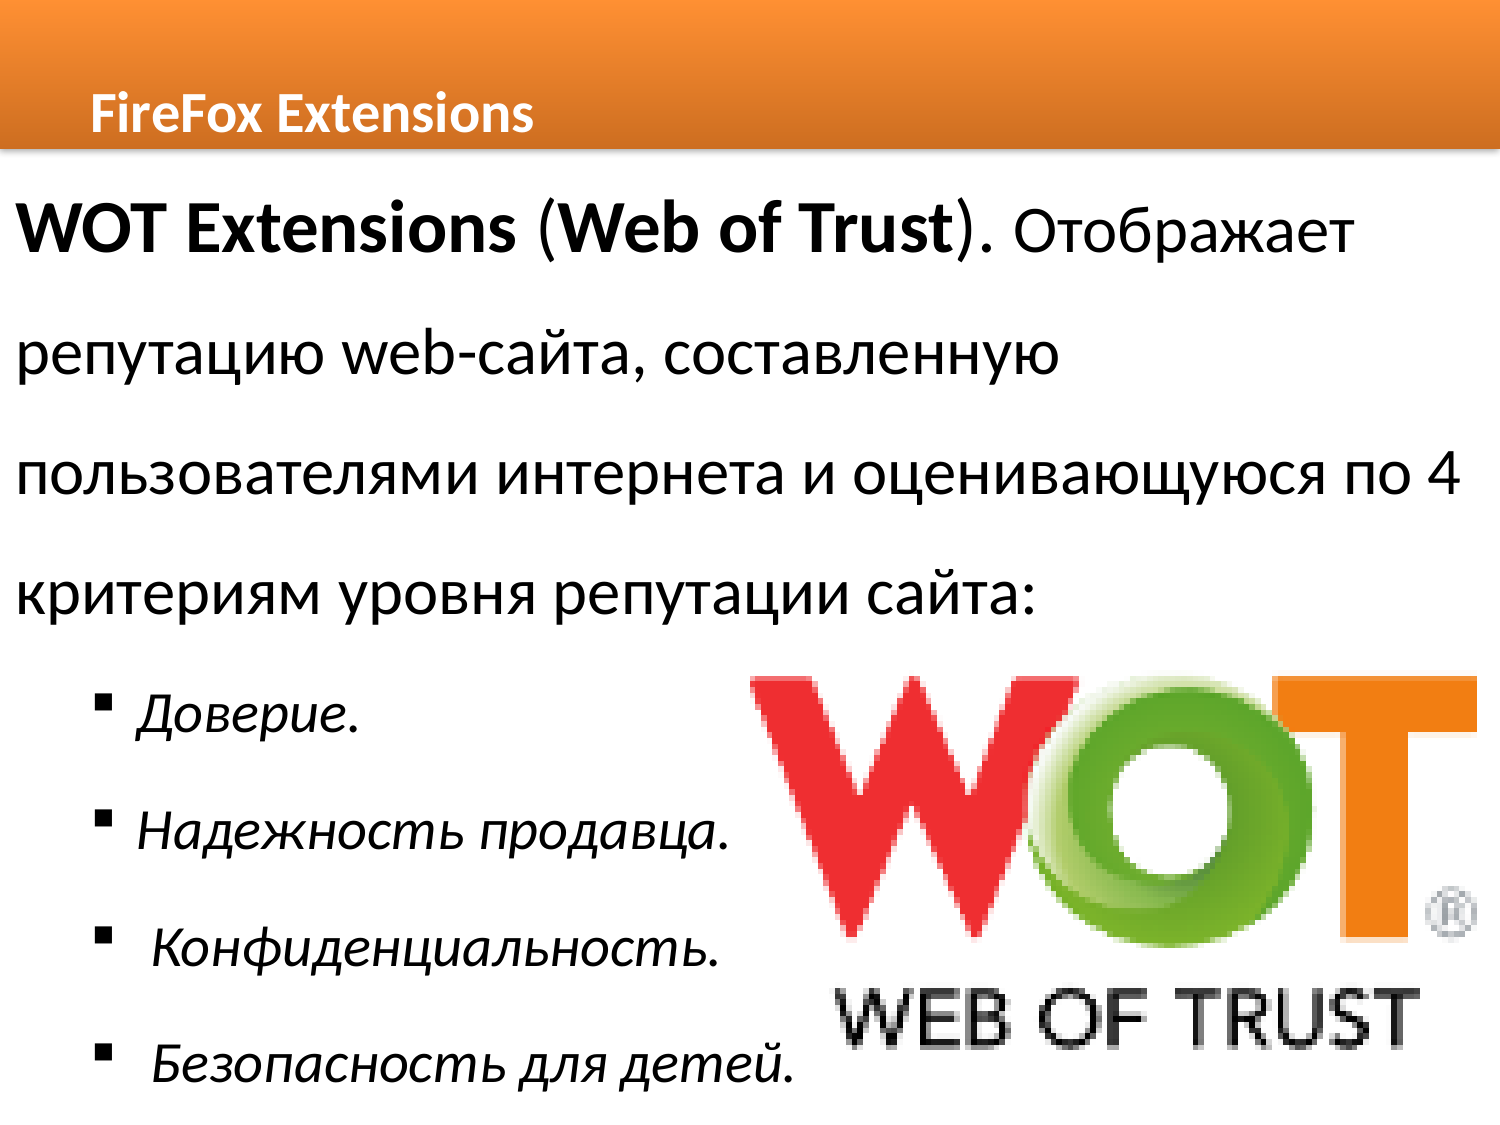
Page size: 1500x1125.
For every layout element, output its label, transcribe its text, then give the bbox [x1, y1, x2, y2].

picture [749, 500, 1477, 1125]
list WOT Extensions (Web of Trust). Отображает репутацию web-сайта, составленную пользователями интернета и оценивающуюся по 4 критериям уровня репутации сайта: Доверие. Надежность продавца. Конфиденциальность. Безопасность для детей. [0, 125, 1500, 1125]
title FireFox Extensions [0, 0, 1500, 125]
